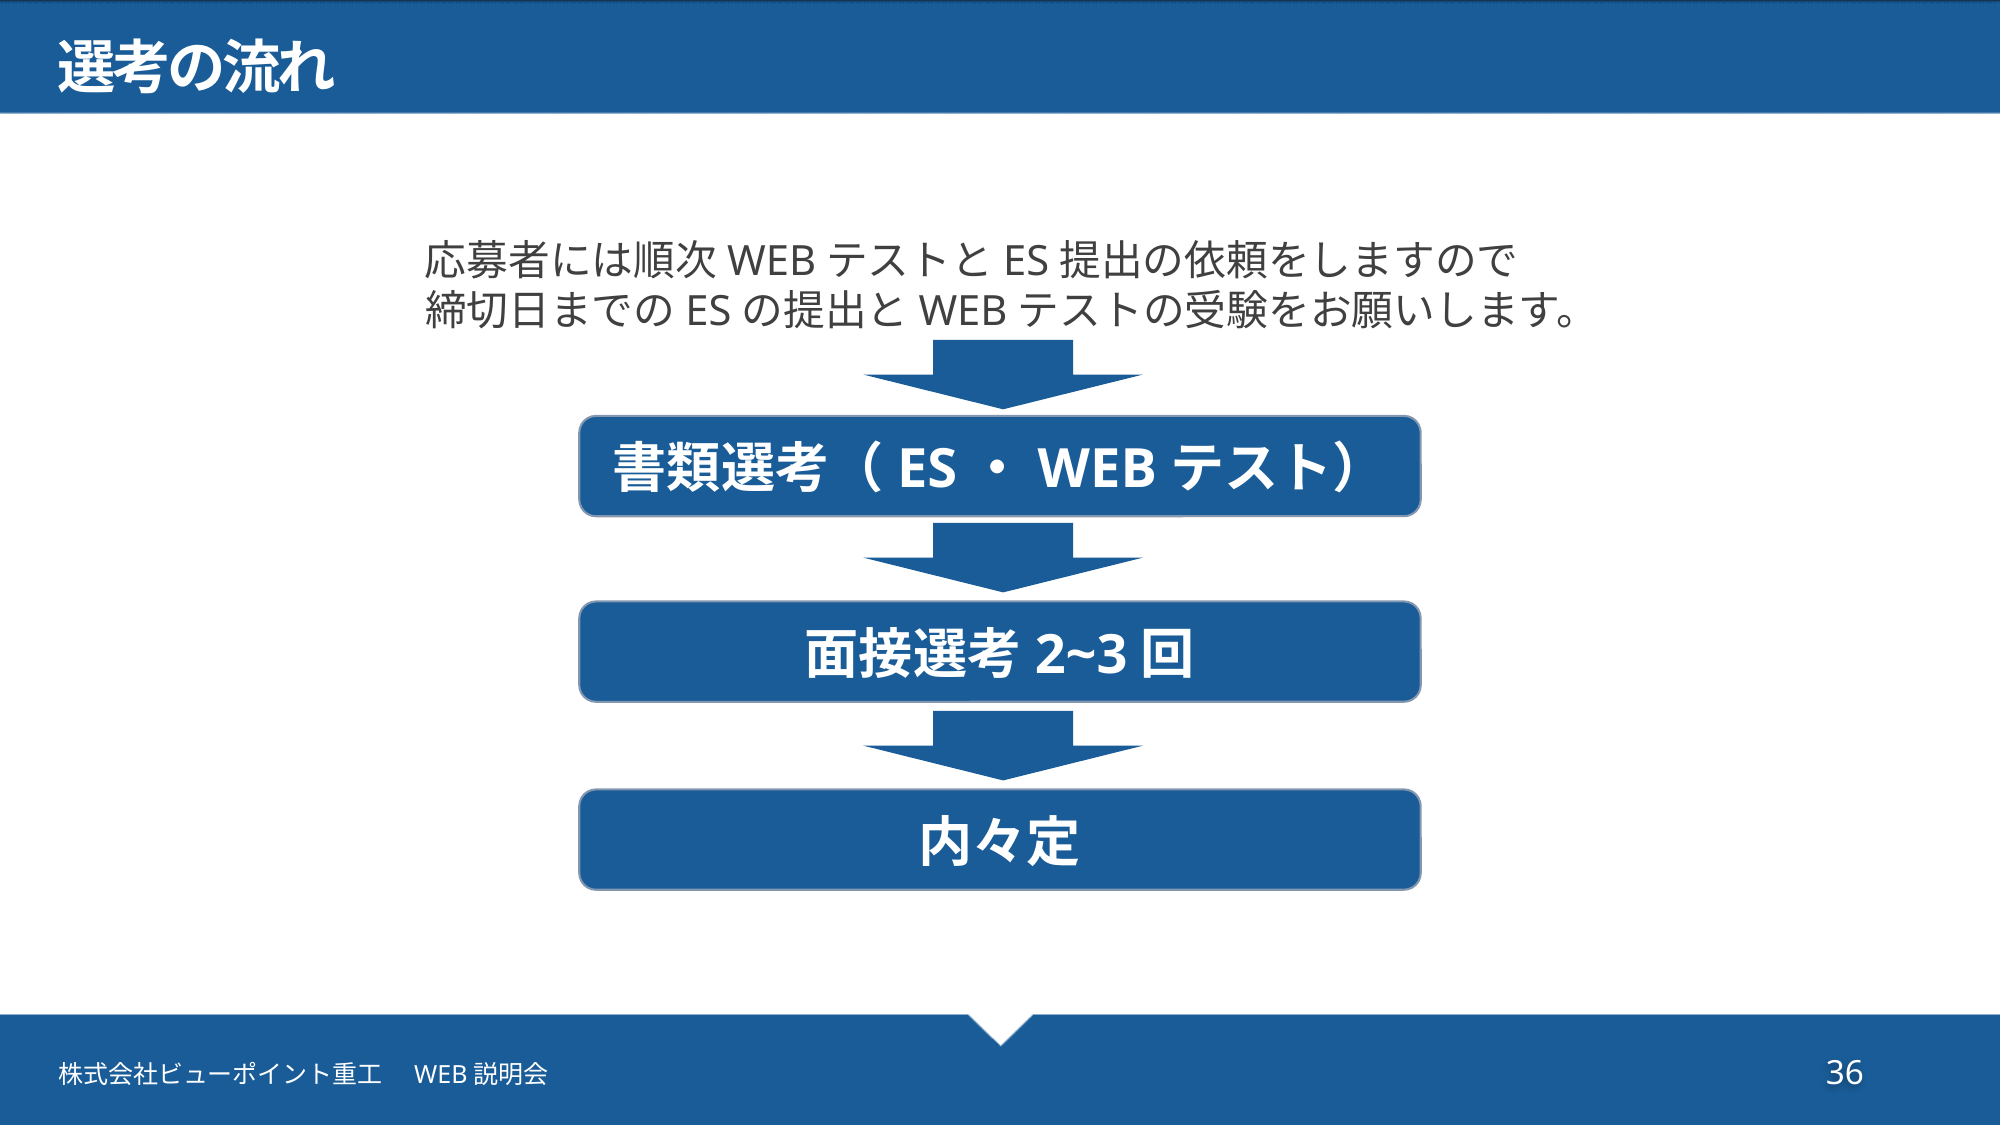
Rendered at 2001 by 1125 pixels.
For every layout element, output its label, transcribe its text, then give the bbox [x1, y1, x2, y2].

list 選考の流れ [42, 30, 1226, 105]
text_box [862, 338, 1144, 411]
picture [0, 0, 2000, 1125]
text_box 内々定 [578, 788, 1422, 891]
text_box [862, 709, 1144, 782]
text_box 応募者には順次WEBテストとES提出の依頼をしますので 締切日までのESの提出とWEBテストの受験をお願いします。 [410, 226, 1613, 342]
text_box [862, 521, 1144, 594]
text_box 面接選考2~3回 [578, 600, 1422, 703]
text_box 書類選考（ES・WEBテスト） [578, 414, 1422, 518]
